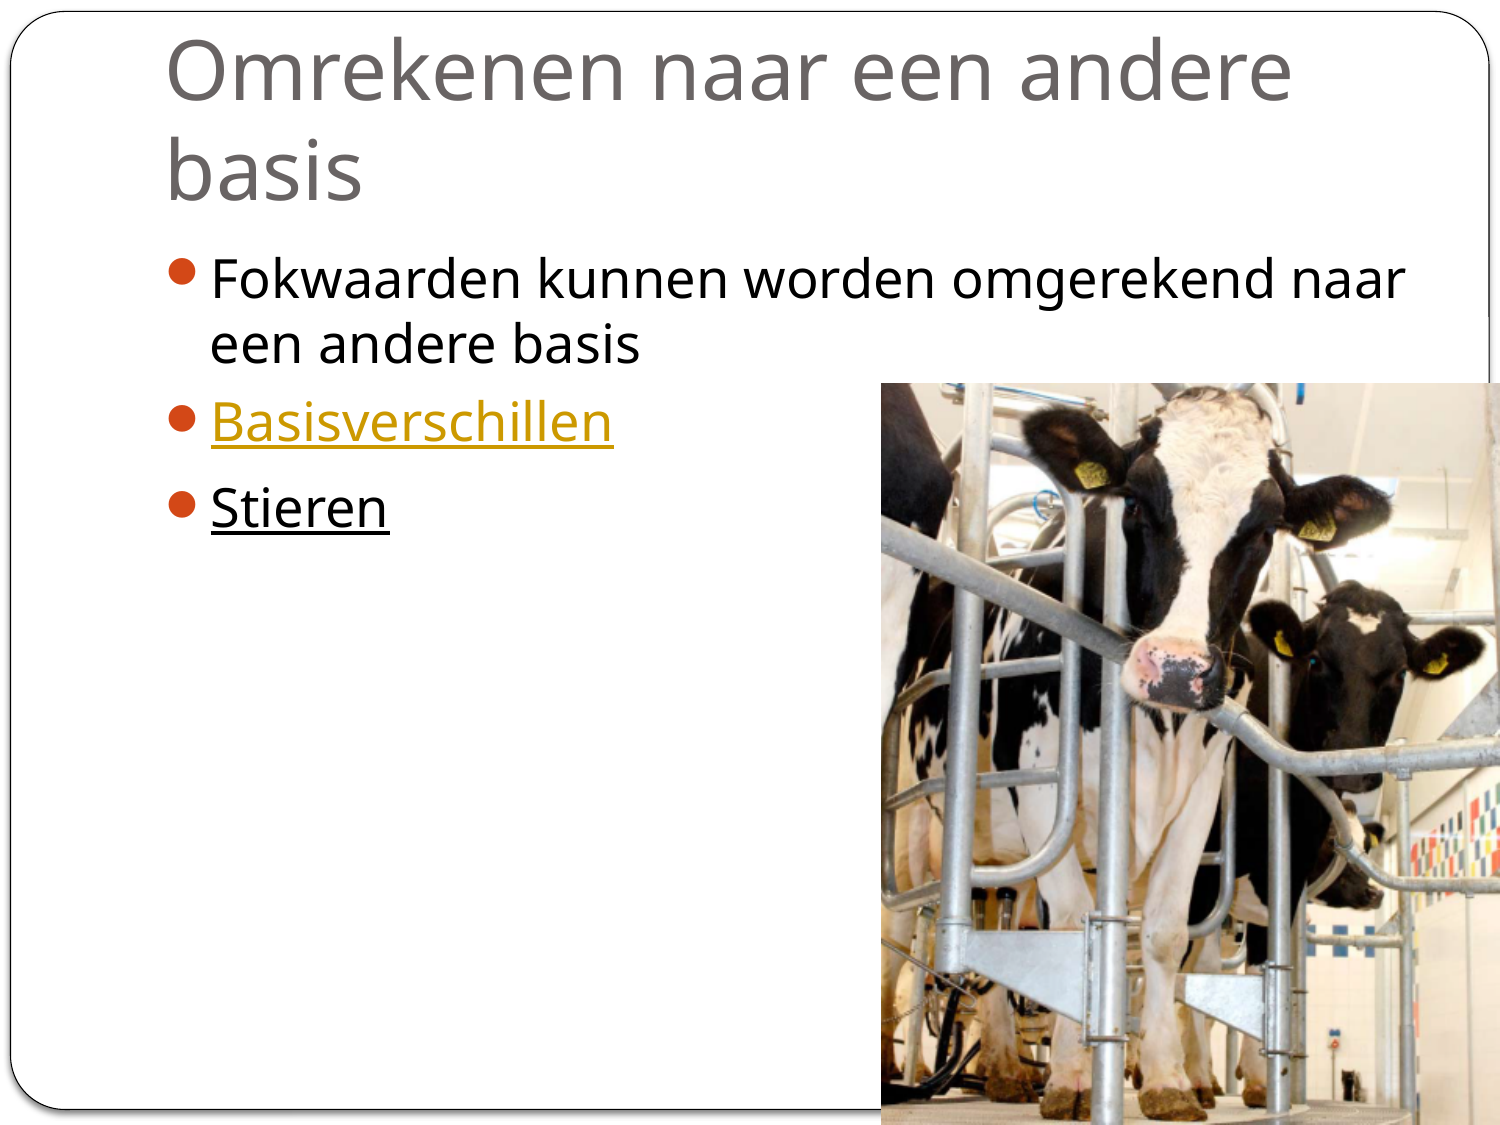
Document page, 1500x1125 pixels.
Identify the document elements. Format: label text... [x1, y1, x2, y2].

title Omrekenen naar een andere basis [150, 45, 1425, 233]
picture [881, 383, 1500, 1125]
list Fokwaarden kunnen worden omgerekend naar een andere basis Basisverschillen Stieren [150, 237, 1425, 988]
